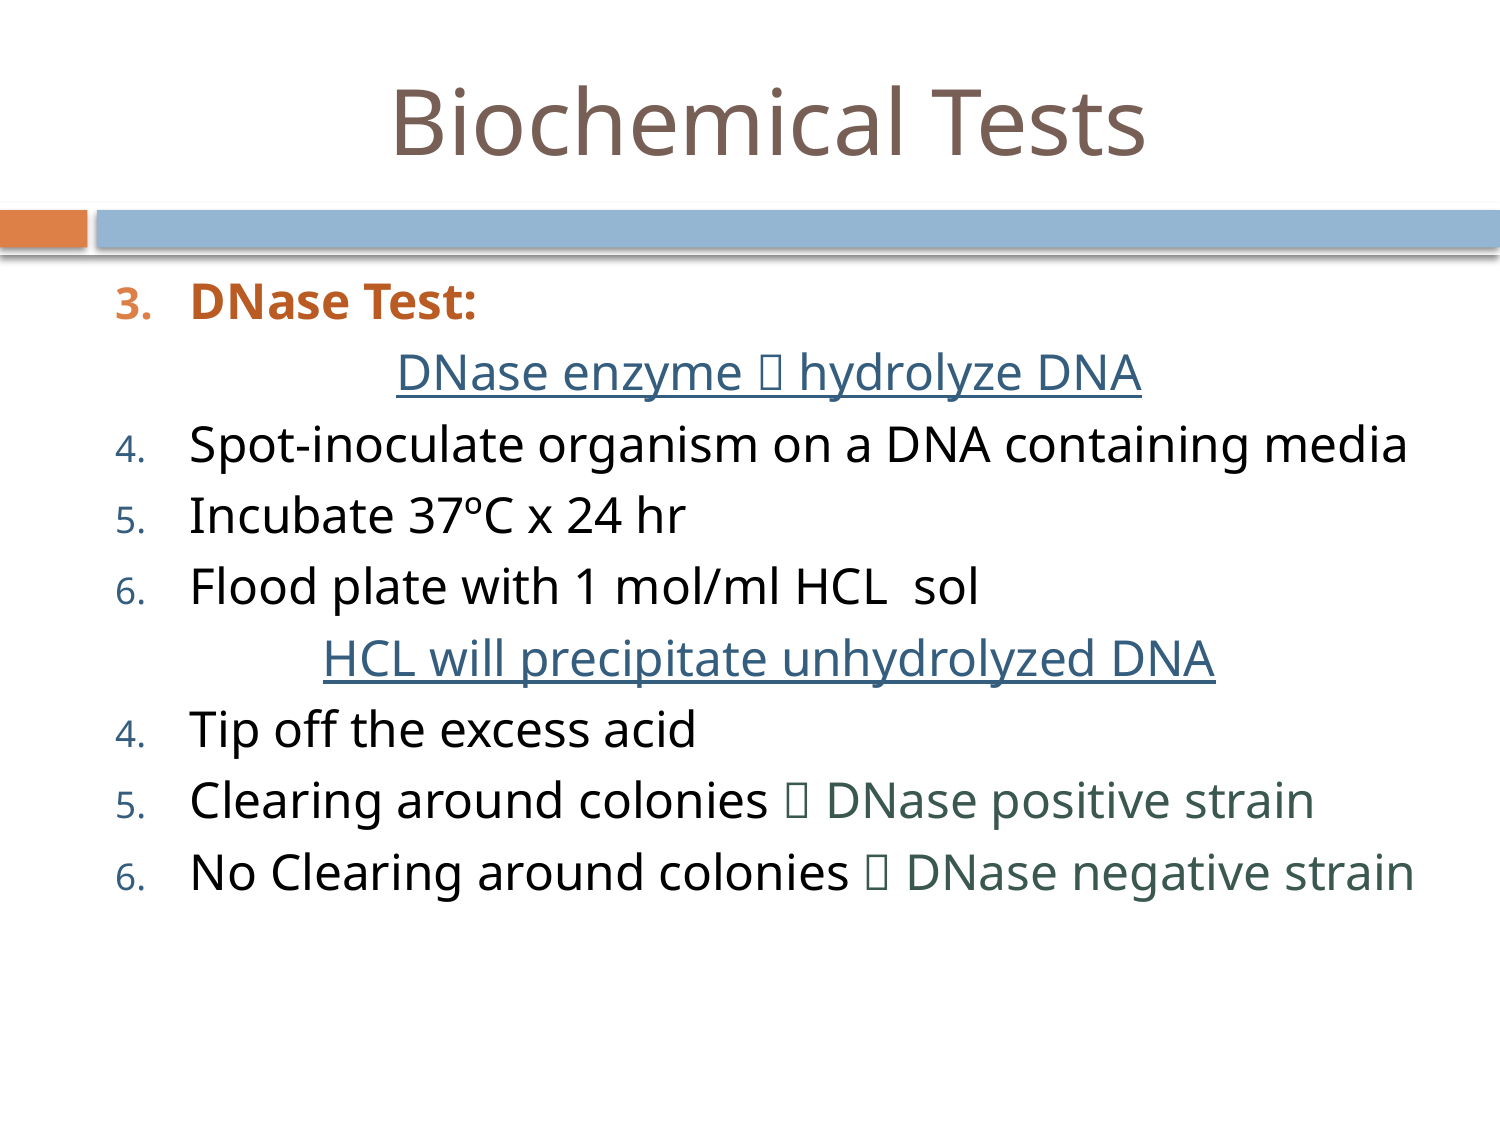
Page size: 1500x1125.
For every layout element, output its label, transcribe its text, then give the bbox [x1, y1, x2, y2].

list DNase Test: DNase enzyme  hydrolyze DNA Spot-inoculate organism on a DNA containing media Incubate 37ºC x 24 hr Flood plate with 1 mol/ml HCL sol HCL will precipitate unhydrolyzed DNA Tip off the excess acid Clearing around colonies  DNase positive strain No Clearing around colonies  DNase negative strain [100, 262, 1438, 1000]
title Biochemical Tests [100, 37, 1438, 200]
